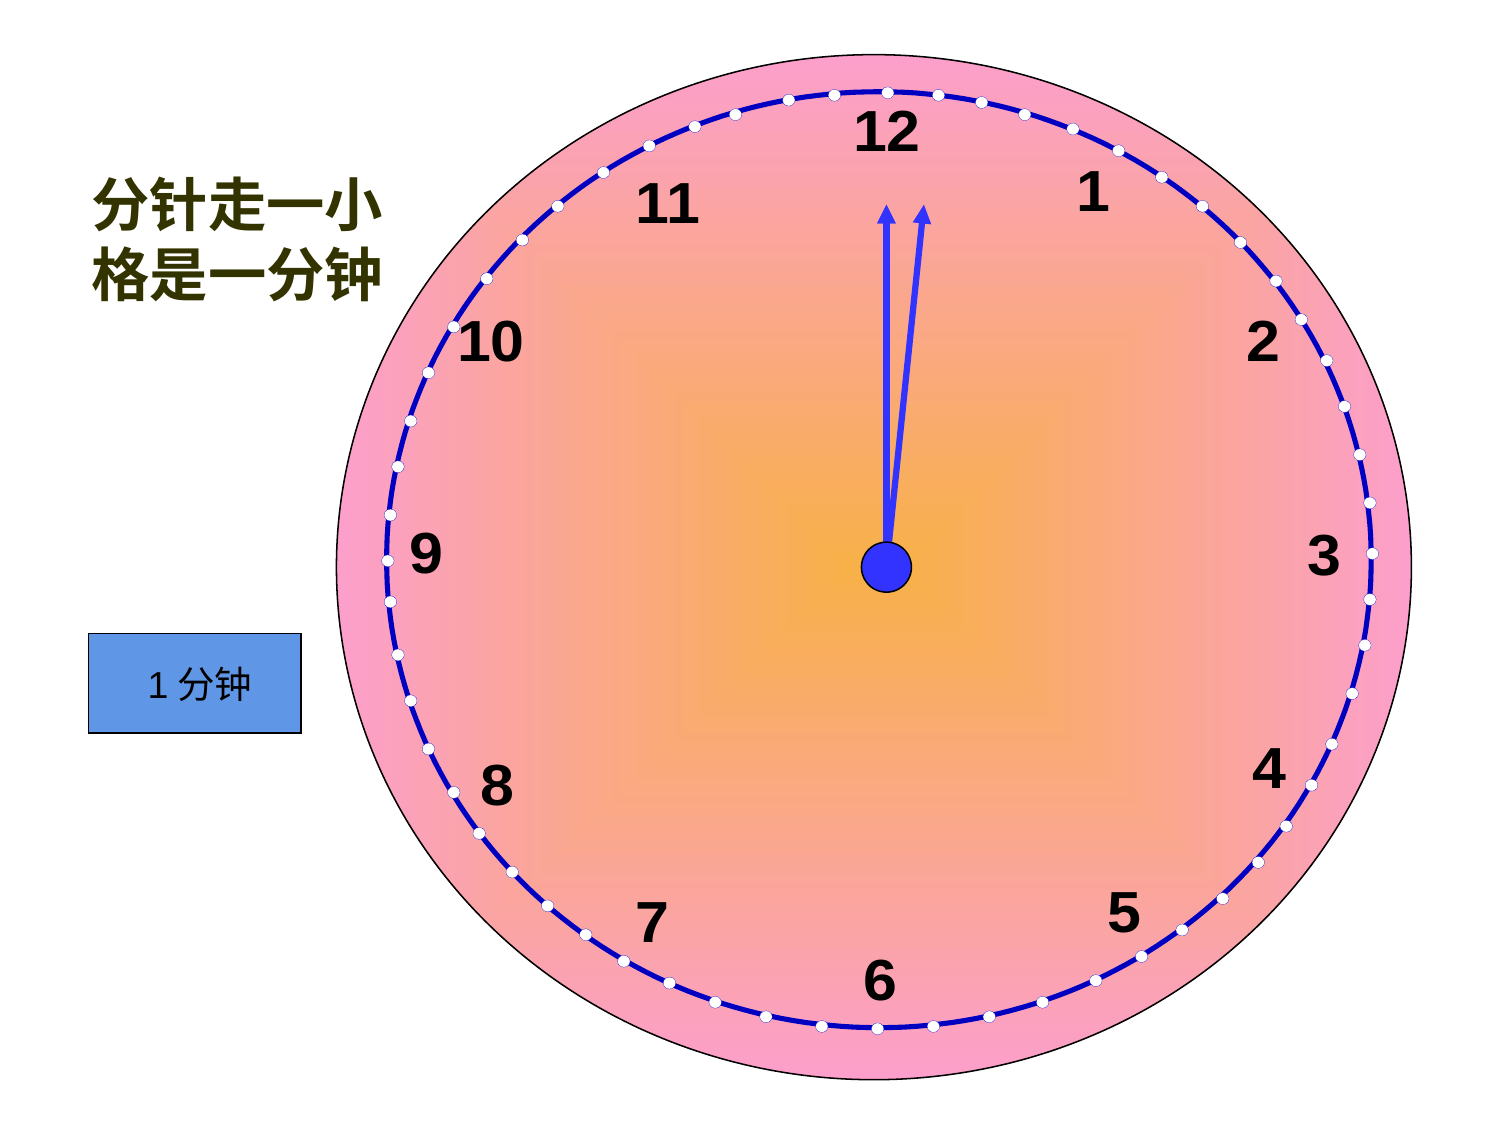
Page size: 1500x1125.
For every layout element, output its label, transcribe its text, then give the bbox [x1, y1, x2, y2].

text_box 分针走一小 格是一分钟 [76, 160, 373, 316]
text_box [710, 54, 1038, 79]
text_box [674, 1043, 1074, 1080]
text_box [1387, 414, 1412, 720]
text_box 1分钟 [88, 633, 301, 734]
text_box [887, 204, 924, 568]
text_box [336, 381, 373, 753]
picture [373, 79, 1387, 1043]
